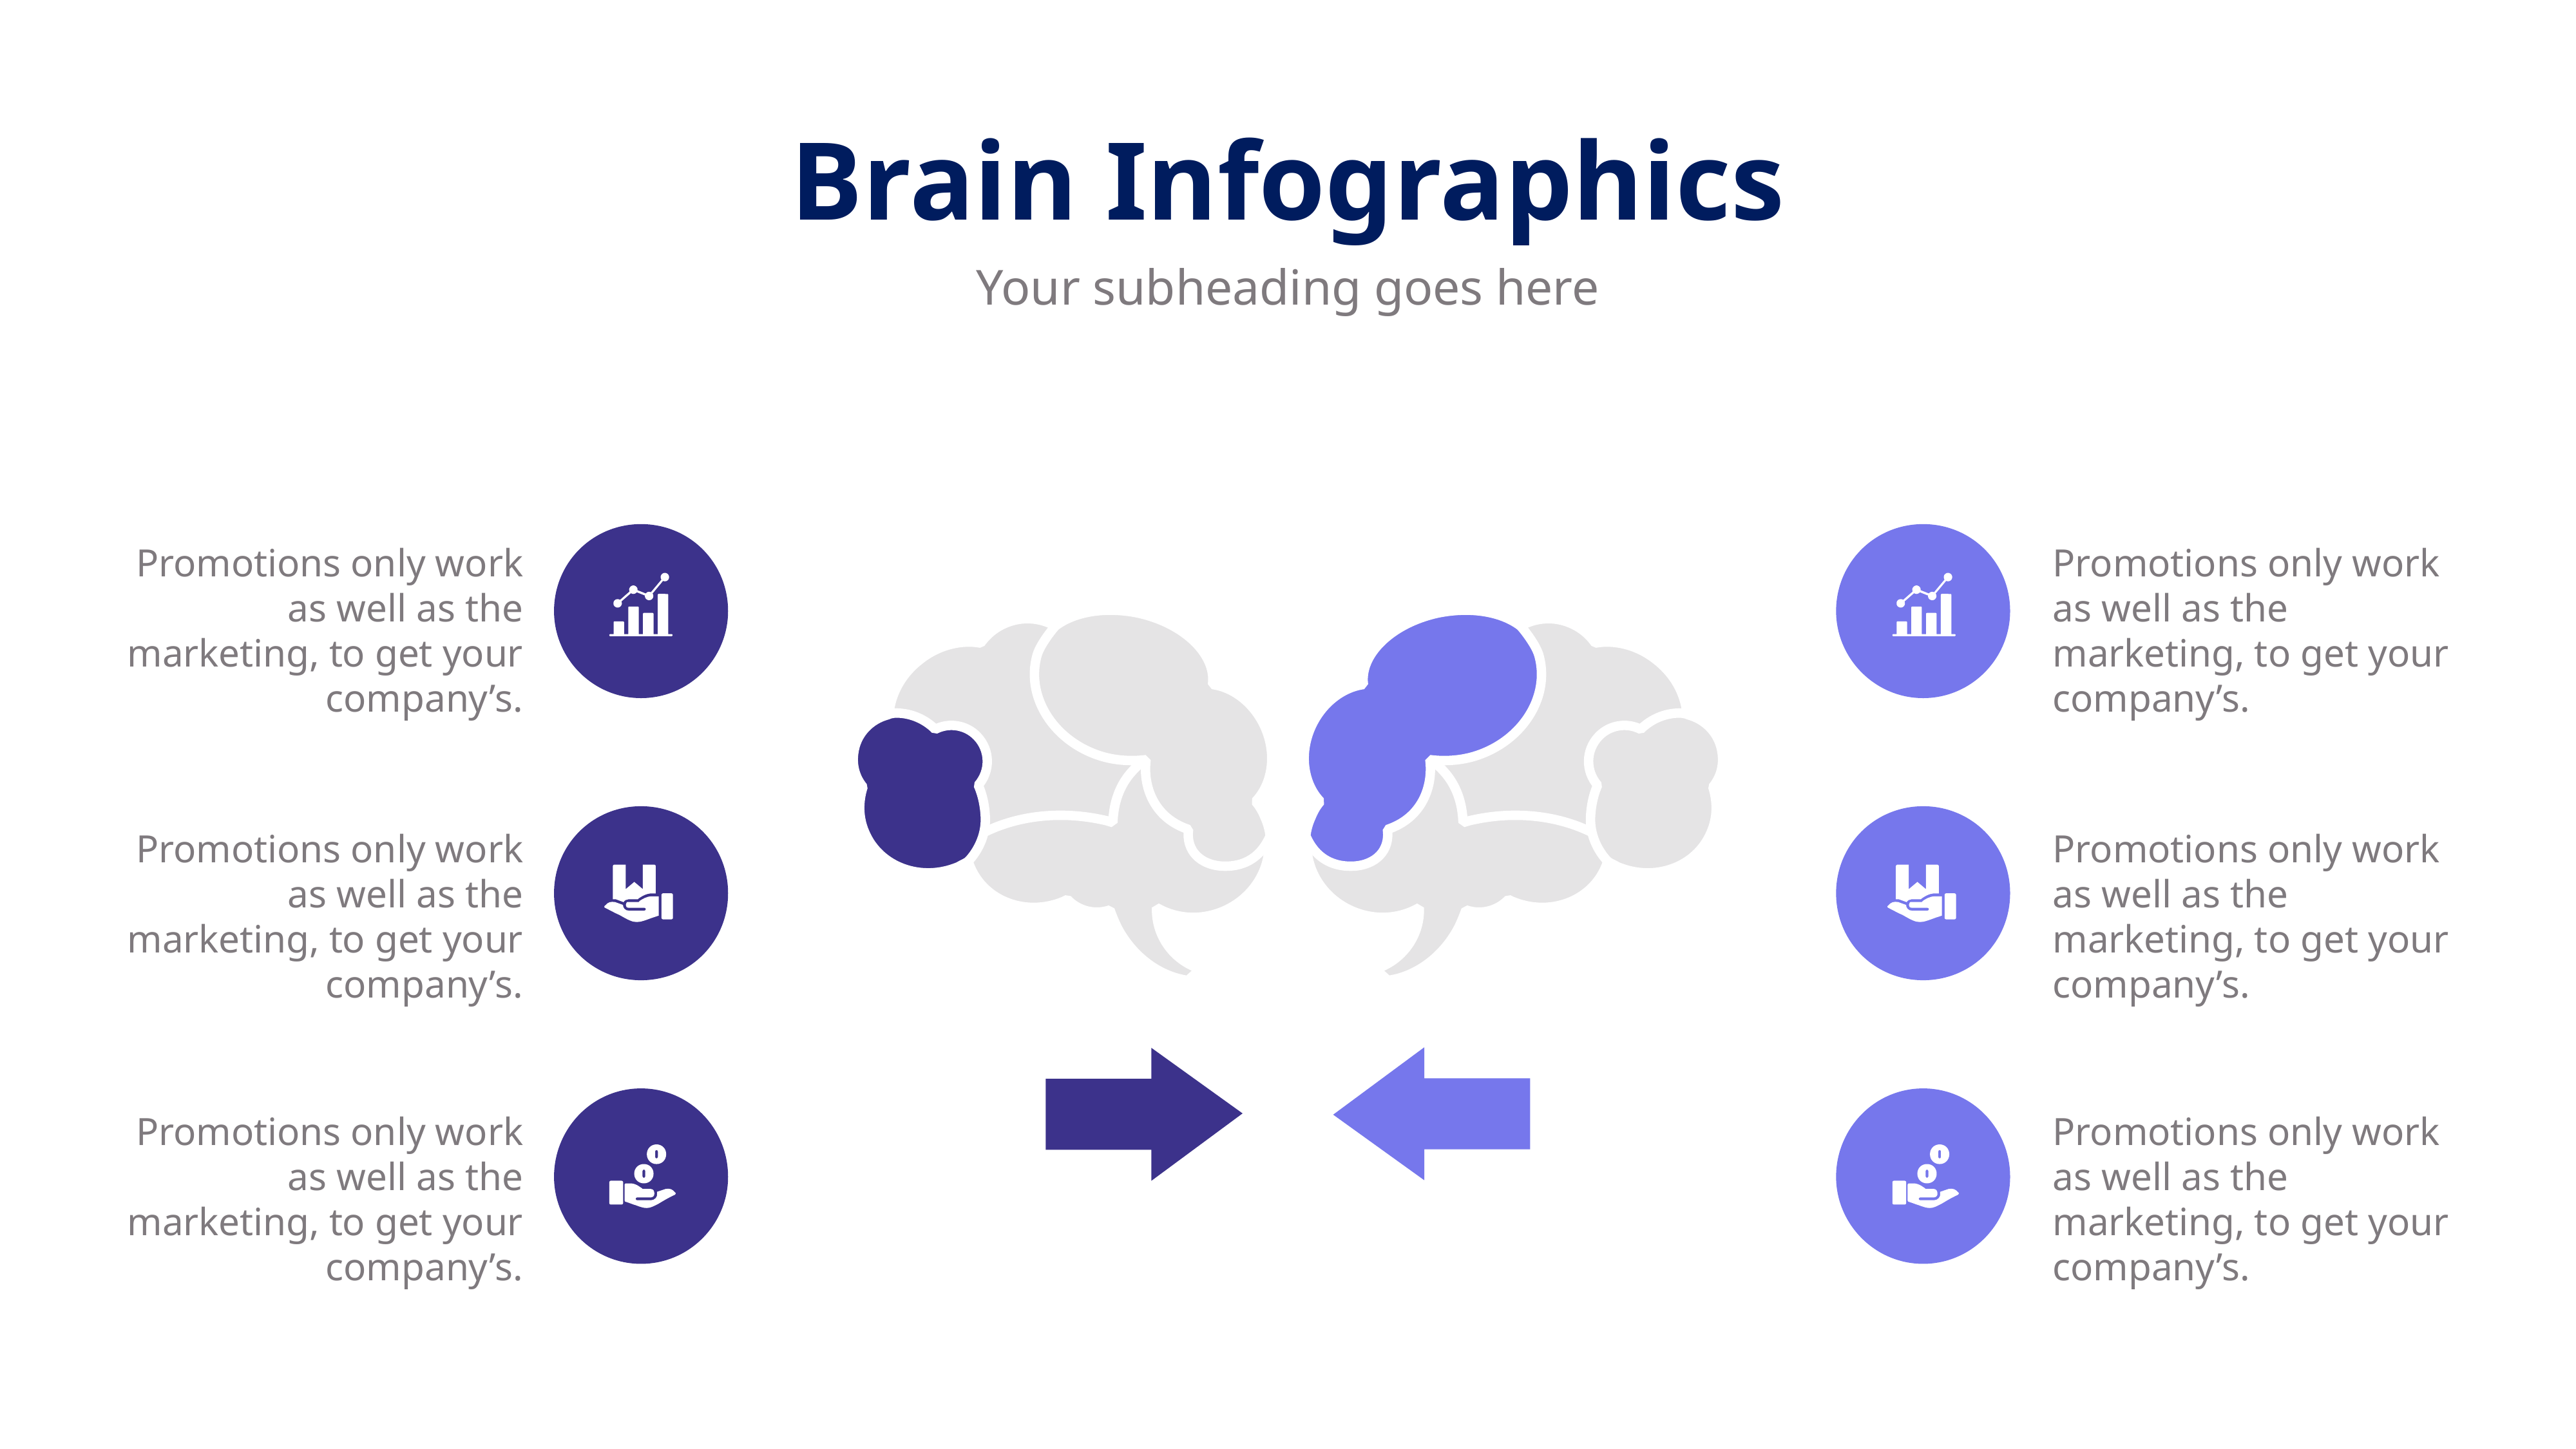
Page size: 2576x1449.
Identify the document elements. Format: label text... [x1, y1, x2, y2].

text_box Promotions only work as well as the marketing, to get your company’s. [2043, 534, 2478, 724]
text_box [852, 606, 1724, 981]
text_box Promotions only work as well as the marketing, to get your company’s. [2043, 1103, 2478, 1293]
text_box Your subheading goes here [281, 251, 2295, 319]
text_box Brain Infographics [781, 108, 1795, 247]
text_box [1045, 1047, 1531, 1181]
text_box Promotions only work as well as the marketing, to get your company’s. [98, 820, 533, 1010]
text_box Promotions only work as well as the marketing, to get your company’s. [98, 1103, 533, 1293]
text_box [554, 524, 729, 1264]
text_box Promotions only work as well as the marketing, to get your company’s. [2043, 820, 2478, 1010]
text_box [1836, 524, 2010, 1264]
text_box Promotions only work as well as the marketing, to get your company’s. [98, 534, 533, 724]
